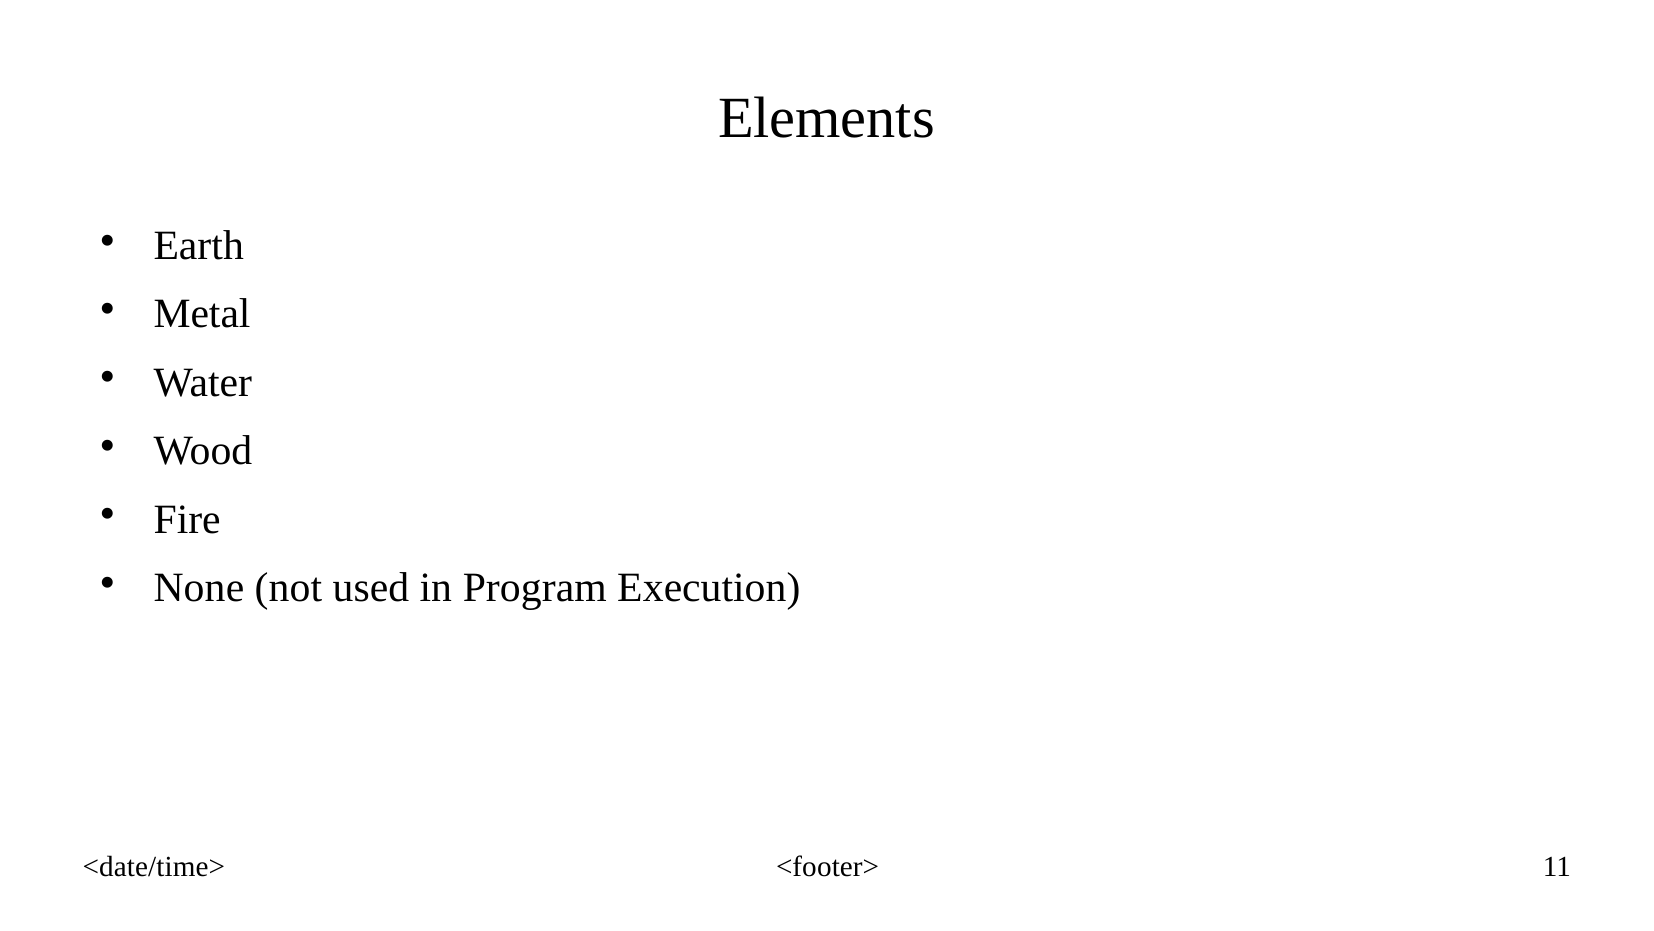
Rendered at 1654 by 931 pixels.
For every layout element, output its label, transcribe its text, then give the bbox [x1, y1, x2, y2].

text_box Earth Metal Water Wood Fire None (not used in Program Execution) [82, 217, 1571, 758]
text_box Elements [82, 37, 1571, 193]
